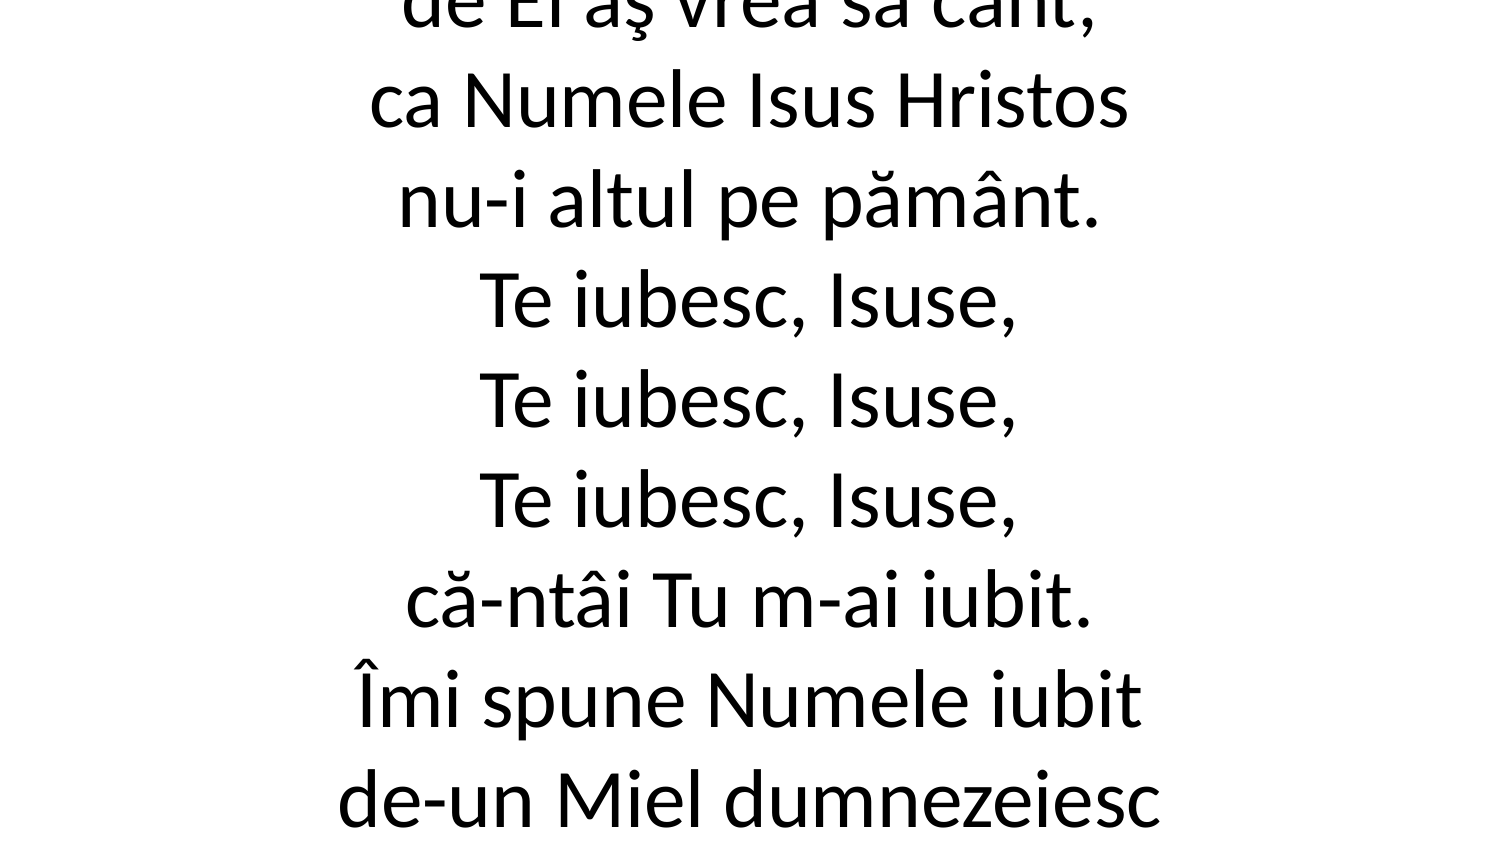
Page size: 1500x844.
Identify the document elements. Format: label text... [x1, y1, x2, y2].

text_box 1. Un Nume-mi place să ascult, de El aş vrea să cânt, ca Numele Isus Hristos nu-i altul pe pământ. Te iubesc, Isuse, Te iubesc, Isuse, Te iubesc, Isuse, că-ntâi Tu m-ai iubit. Îmi spune Numele iubit de-un Miel dumnezeiesc ce-n locul meu a fost jertfit ca-n veci eu să trăiesc. [214, 0, 1286, 844]
